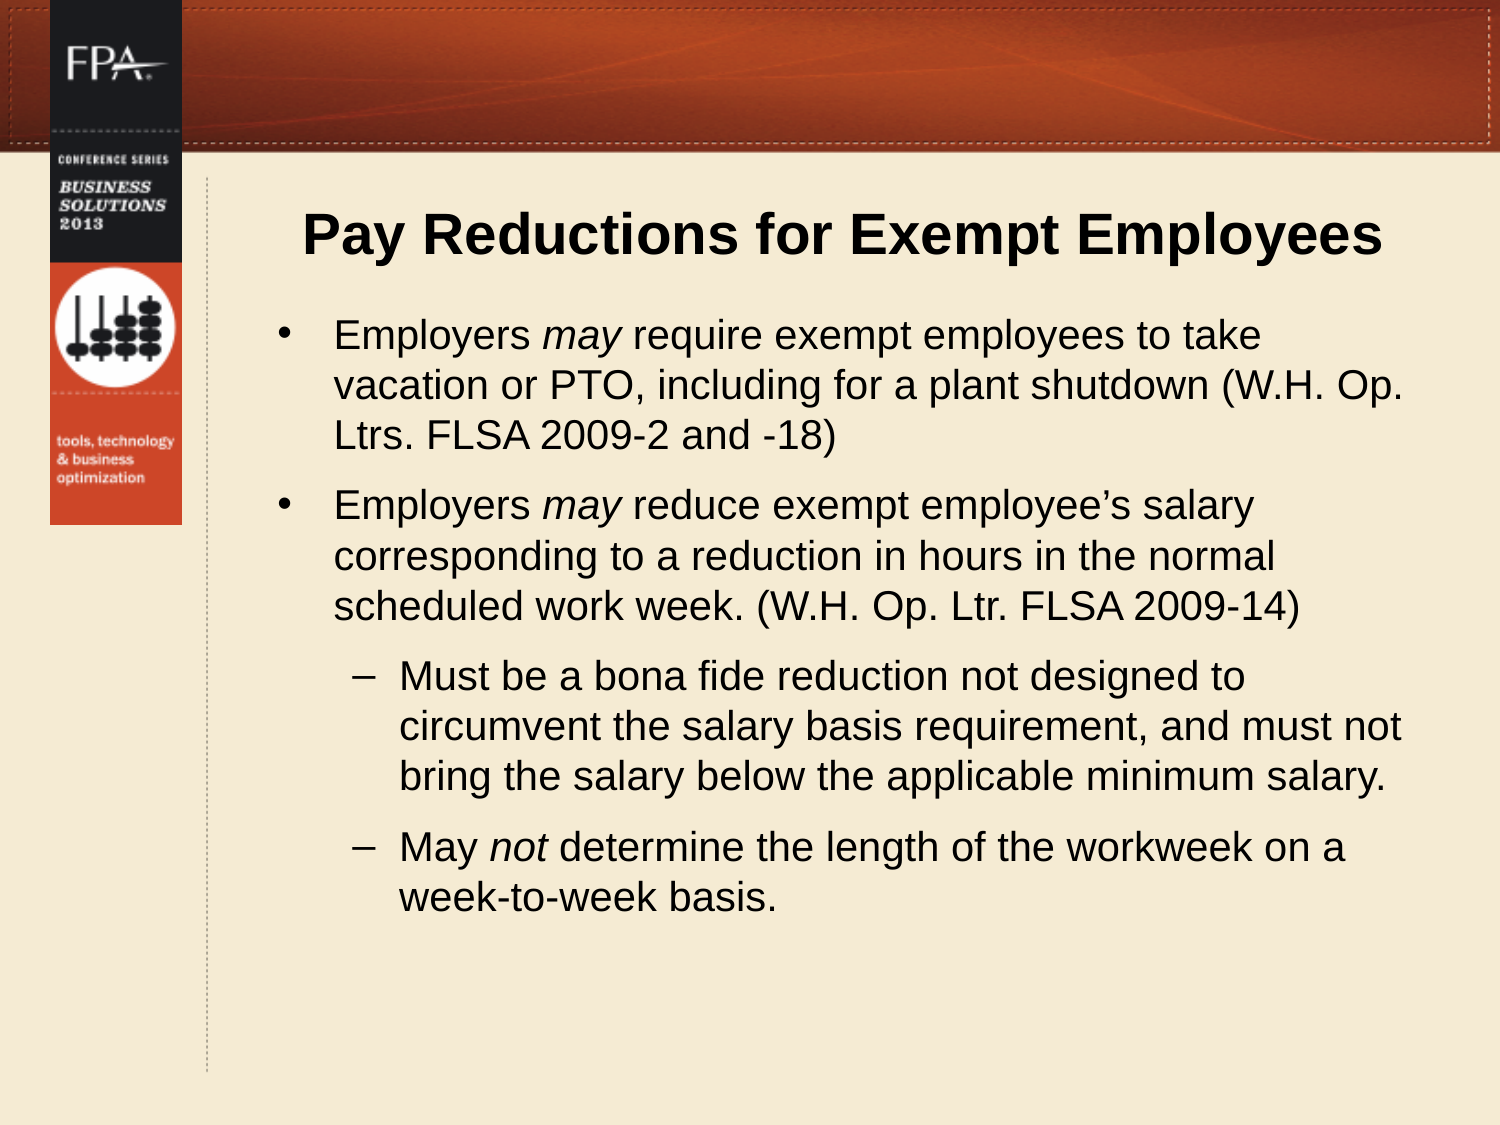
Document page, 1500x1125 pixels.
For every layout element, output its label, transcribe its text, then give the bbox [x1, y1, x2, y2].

title Pay Reductions for Exempt Employees [262, 162, 1426, 301]
list Employers may require exempt employees to take vacation or PTO, including for a plant shutdown (W.H. Op. Ltrs. FLSA 2009-2 and -18) Employers may reduce exempt employee’s salary corresponding to a reduction in hours in the normal scheduled work week. (W.H. Op. Ltr. FLSA 2009-14) Must be a bona fide reduction not designed to circumvent the salary basis requirement, and must not bring the salary below the applicable minimum salary. May not determine the length of the workweek on a week-to-week basis. [262, 299, 1425, 1005]
picture [0, 0, 1500, 1125]
